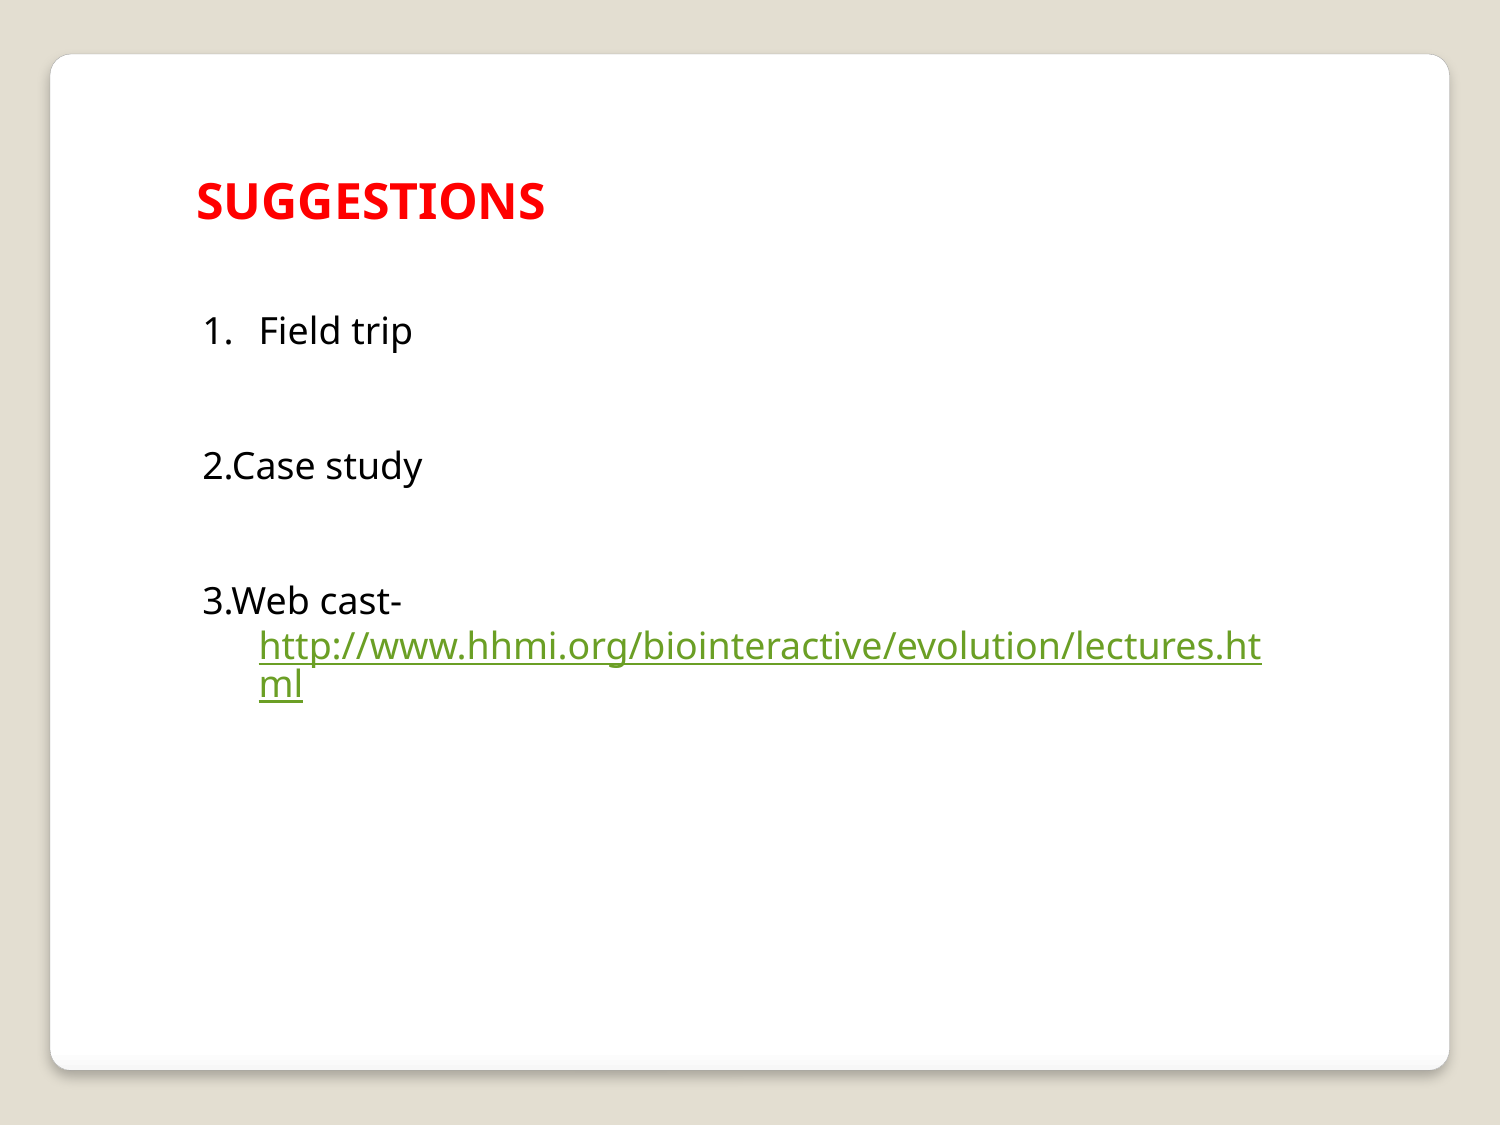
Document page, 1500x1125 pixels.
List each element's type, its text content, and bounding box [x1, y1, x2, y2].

text_box SUGGESTIONS [181, 162, 562, 238]
text_box Field trip 2.Case study 3.Web cast-http://www.hhmi.org/biointeractive/evolution/lectures.html [187, 299, 1288, 726]
